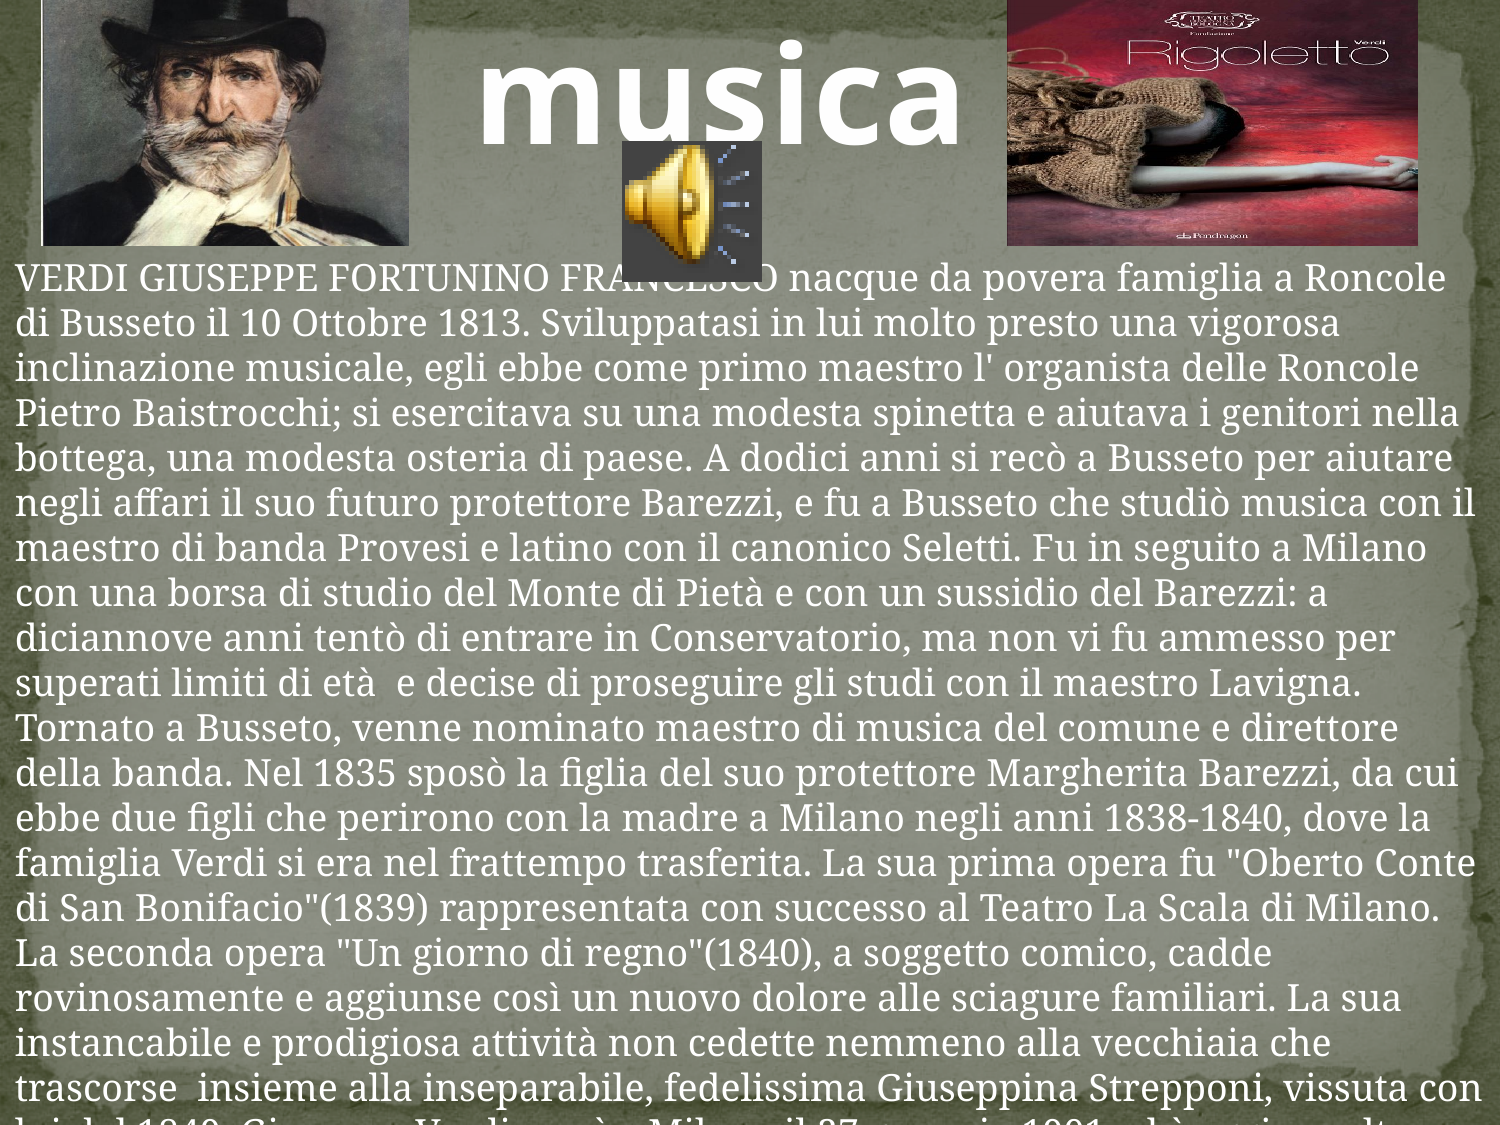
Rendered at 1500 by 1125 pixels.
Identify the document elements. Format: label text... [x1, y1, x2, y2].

text_box VERDI GIUSEPPE FORTUNINO FRANCESCO nacque da povera famiglia a Roncole di Busseto il 10 Ottobre 1813. Sviluppatasi in lui molto presto una vigorosa inclinazione musicale, egli ebbe come primo maestro l' organista delle Roncole Pietro Baistrocchi; si esercitava su una modesta spinetta e aiutava i genitori nella bottega, una modesta osteria di paese. A dodici anni si recò a Busseto per aiutare negli affari il suo futuro protettore Barezzi, e fu a Busseto che studiò musica con il maestro di banda Provesi e latino con il canonico Seletti. Fu in seguito a Milano con una borsa di studio del Monte di Pietà e con un sussidio del Barezzi: a diciannove anni tentò di entrare in Conservatorio, ma non vi fu ammesso per superati limiti di età e decise di proseguire gli studi con il maestro Lavigna. Tornato a Busseto, venne nominato maestro di musica del comune e direttore della banda. Nel 1835 sposò la figlia del suo protettore Margherita Barezzi, da cui ebbe due figli che perirono con la madre a Milano negli anni 1838-1840, dove la famiglia Verdi si era nel frattempo trasferita. La sua prima opera fu "Oberto Conte di San Bonifacio"(1839) rappresentata con successo al Teatro La Scala di Milano. La seconda opera "Un giorno di regno"(1840), a soggetto comico, cadde rovinosamente e aggiunse così un nuovo dolore alle sciagure familiari. La sua instancabile e prodigiosa attività non cedette nemmeno alla vecchiaia che trascorse insieme alla inseparabile, fedelissima Giuseppina Strepponi, vissuta con lui dal 1849. Giuseppe Verdi morì a Milano il 27 gennaio 1901 ed è oggi sepolto nella Casa di Riposo dei Musicisti da lui fondata e che lui stesso definì “l’opera mia più bella”. [0, 246, 1500, 1125]
picture [41, 0, 409, 246]
picture [1007, 0, 1418, 246]
picture [621, 141, 763, 282]
text_box musica [459, 0, 984, 180]
